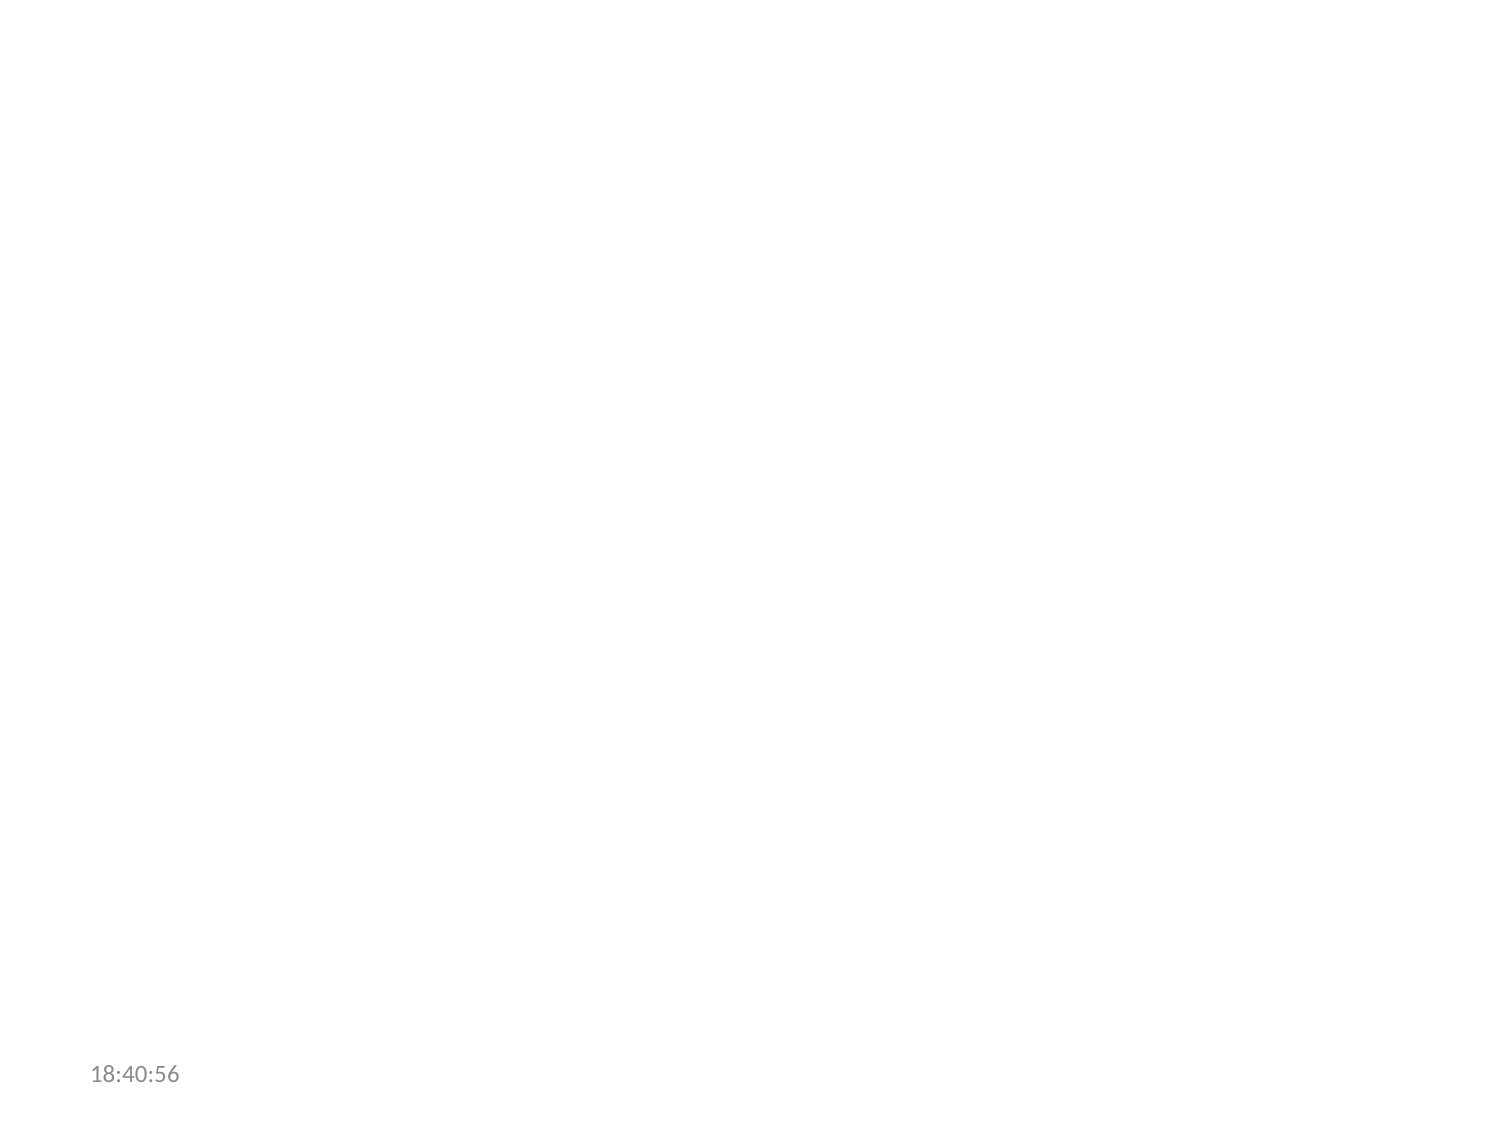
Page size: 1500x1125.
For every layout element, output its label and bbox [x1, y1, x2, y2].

slide_number [75, 1042, 425, 1103]
